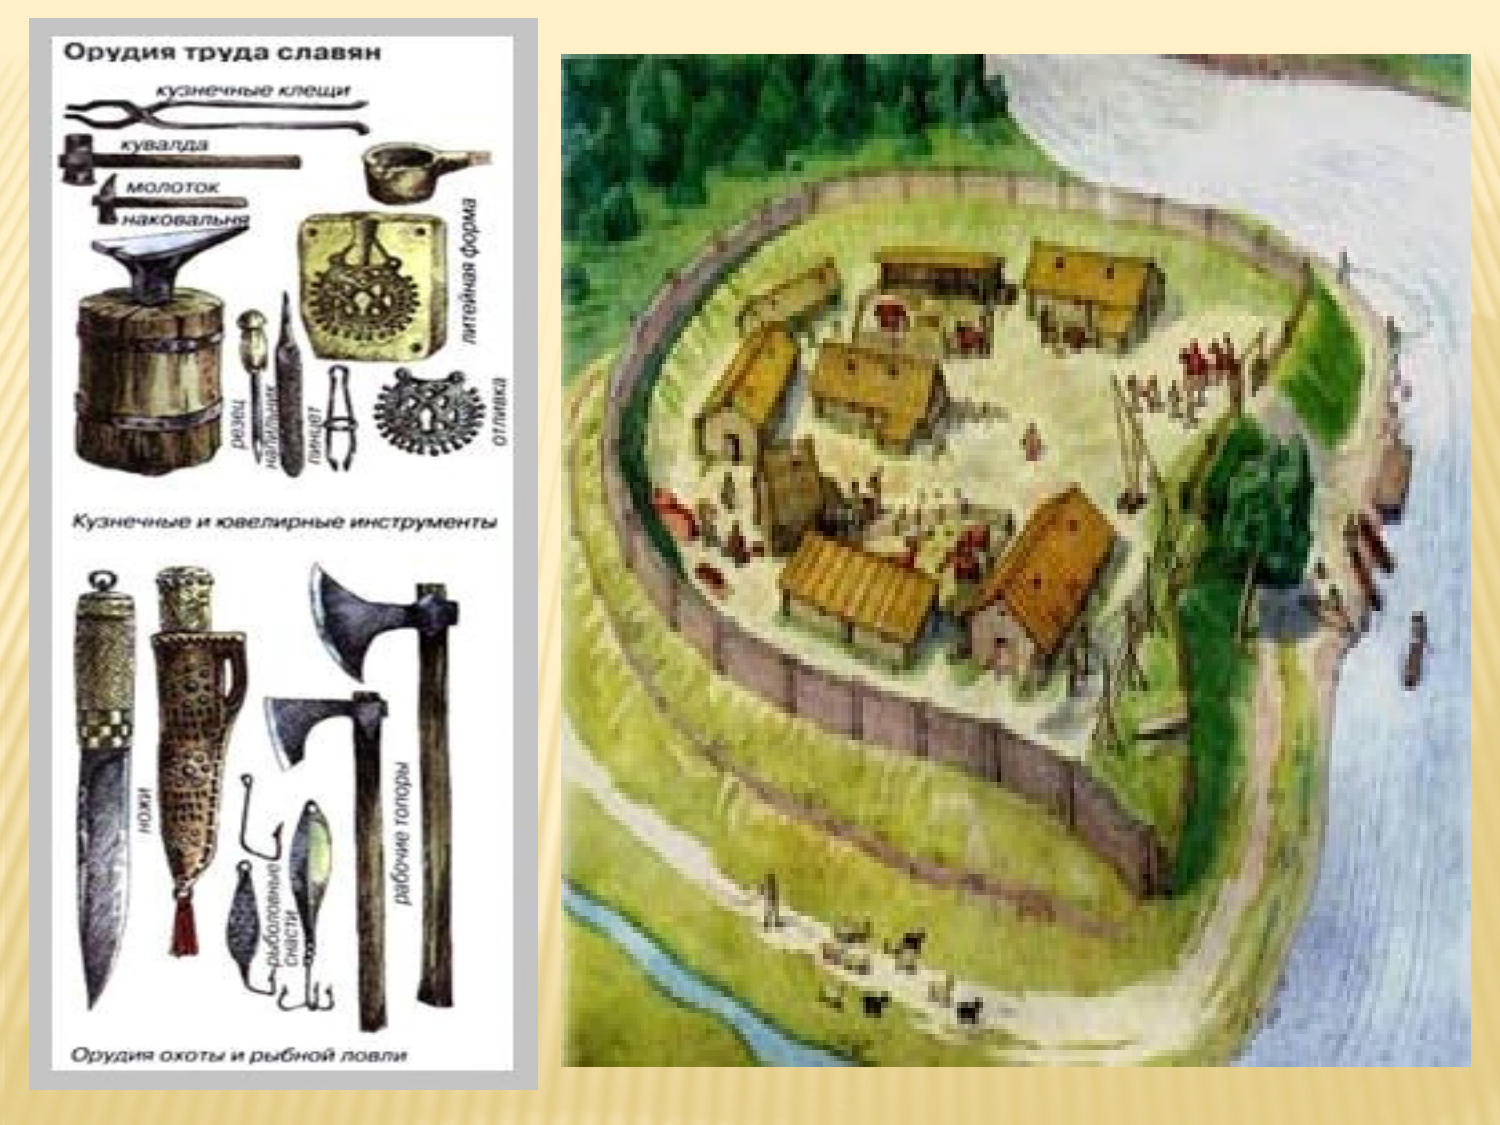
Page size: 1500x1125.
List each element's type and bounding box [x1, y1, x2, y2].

picture [560, 54, 1471, 1067]
picture [29, 18, 538, 1090]
